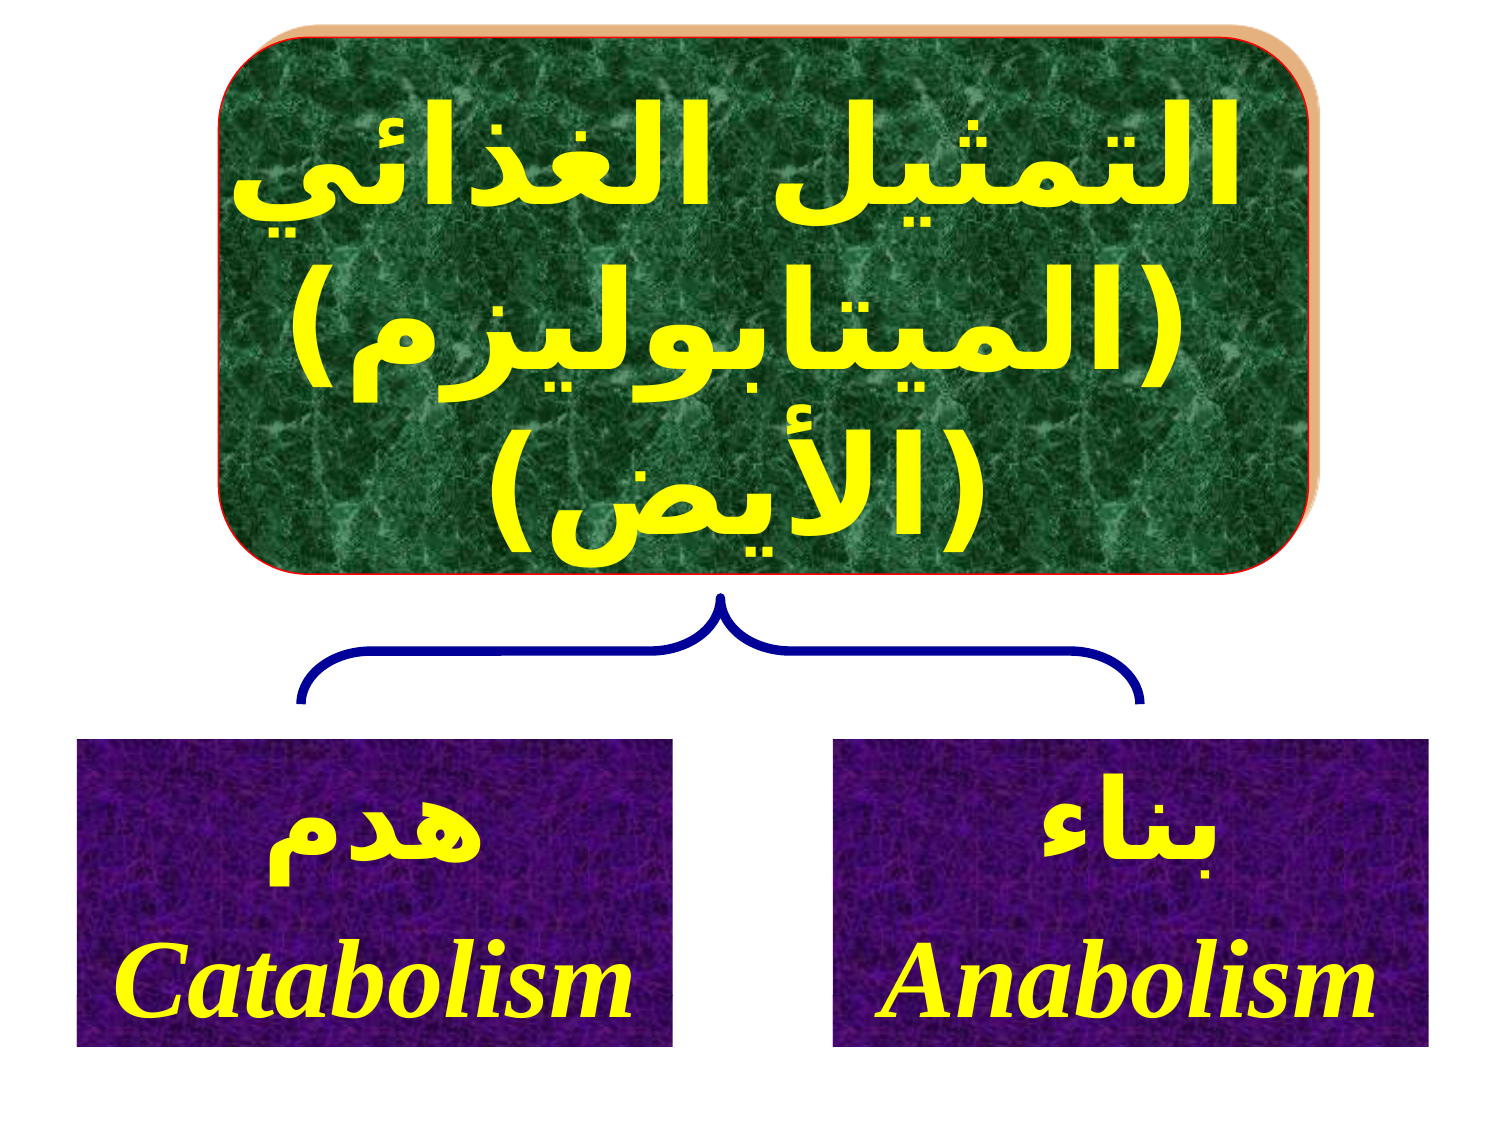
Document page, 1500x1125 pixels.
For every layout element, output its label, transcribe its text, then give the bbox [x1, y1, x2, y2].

text_box هدم Catabolism [76, 739, 673, 1047]
text_box [301, 606, 1140, 705]
list بناء Anabolism [832, 739, 1429, 1048]
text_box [147, 30, 1330, 599]
